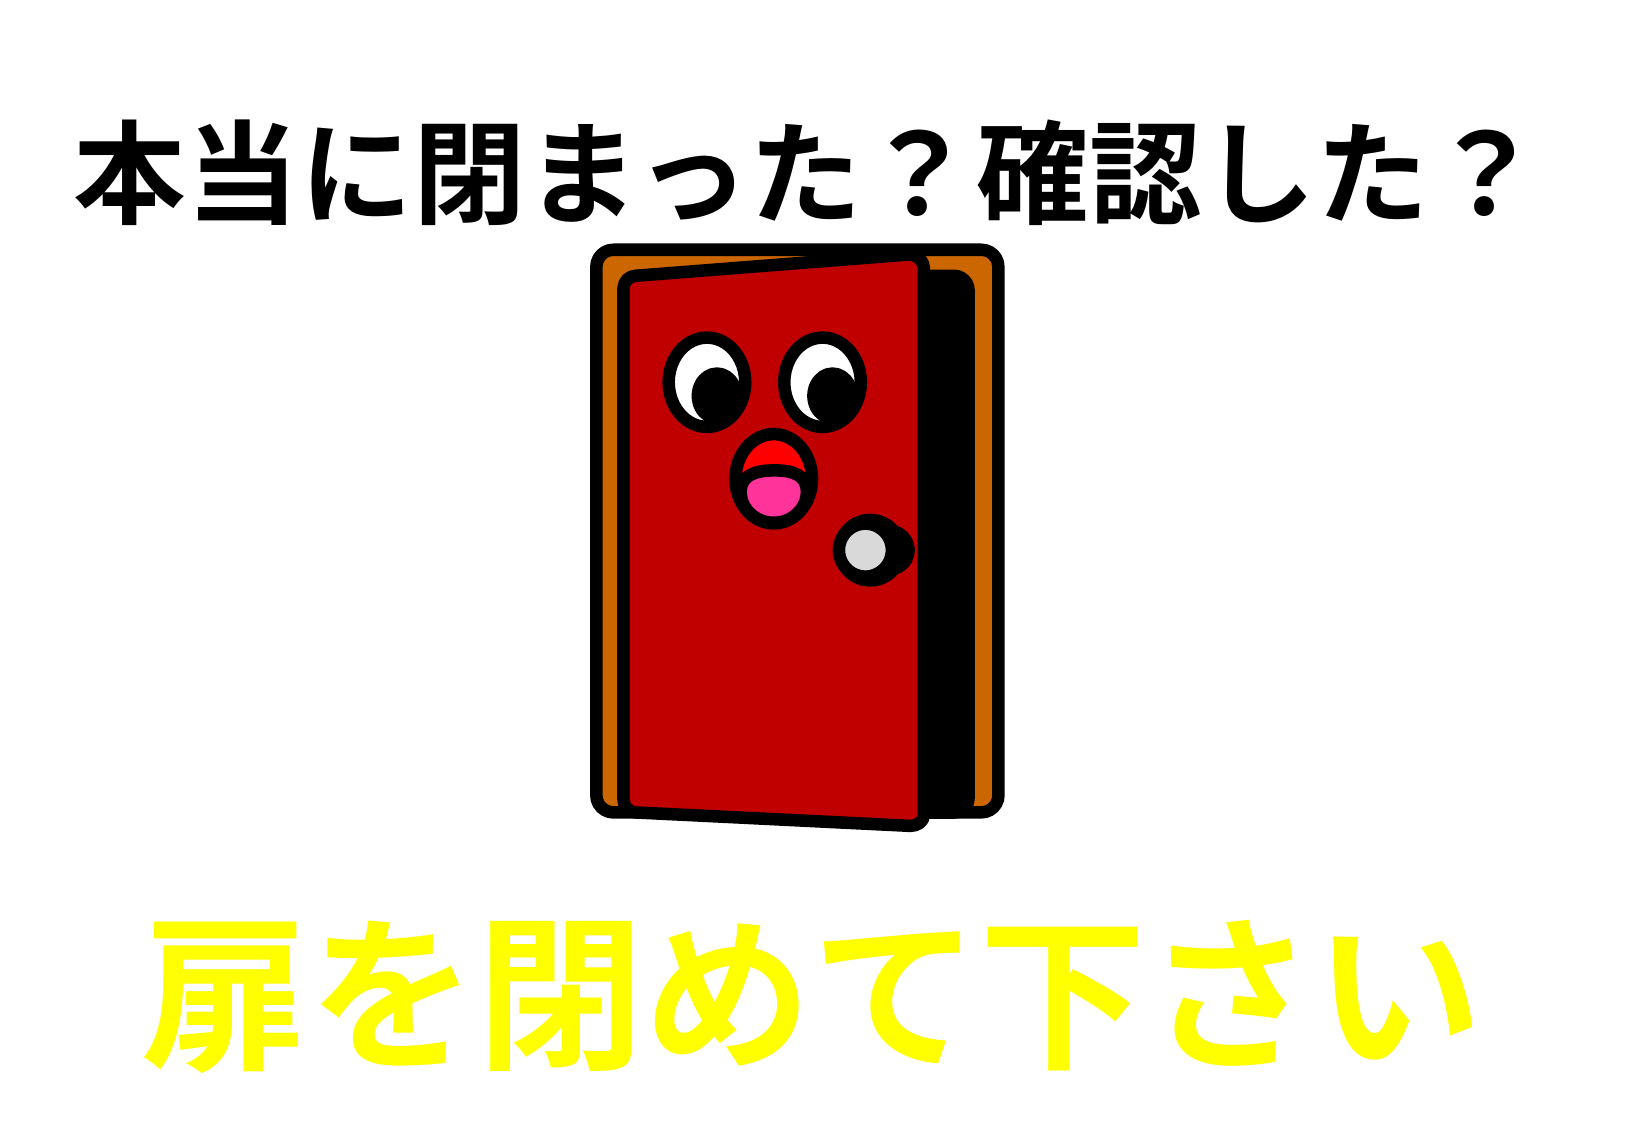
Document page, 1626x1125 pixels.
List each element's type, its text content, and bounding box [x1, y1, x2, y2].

text_box 扉を閉めて下さい [0, 882, 1625, 1097]
text_box 本当に閉まった？確認した？ [0, 95, 1625, 246]
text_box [596, 249, 999, 827]
